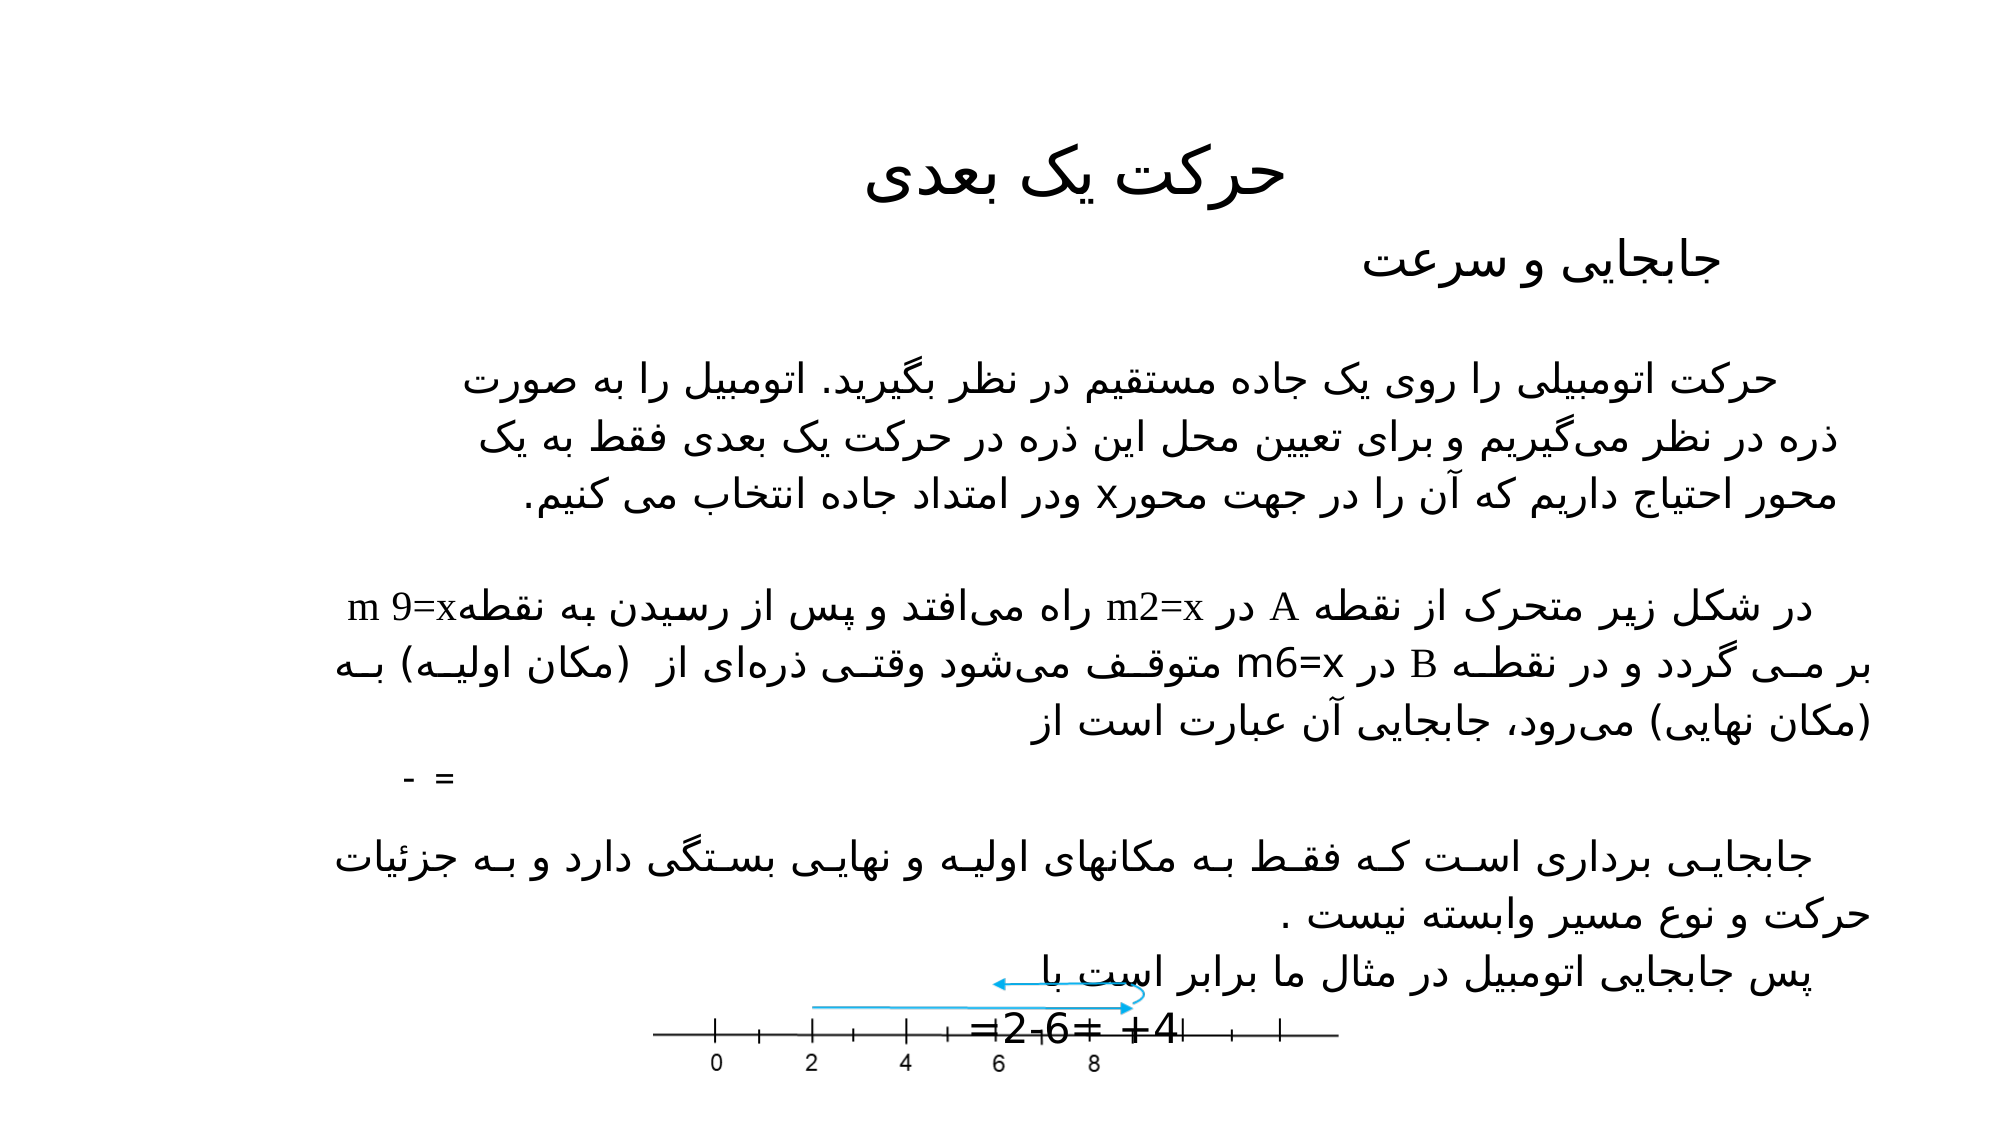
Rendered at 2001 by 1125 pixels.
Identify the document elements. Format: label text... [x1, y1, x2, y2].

picture [652, 971, 1340, 1092]
text_box حرکت اتومبیلی را روی یک جاده مستقیم در نظر بگیرید. اتومبیل را به صورت ذره در نظر می‌گیریم و برای تعیین محل این ذره در حرکت یک بعدی فقط به یک محور احتیاج داریم که آن را در جهت محورx ودر امتداد جاده انتخاب می کنیم. [420, 337, 1854, 525]
text_box حرکت یک بعدی [848, 120, 1305, 216]
text_box جابجایی و سرعت [1346, 219, 1739, 294]
